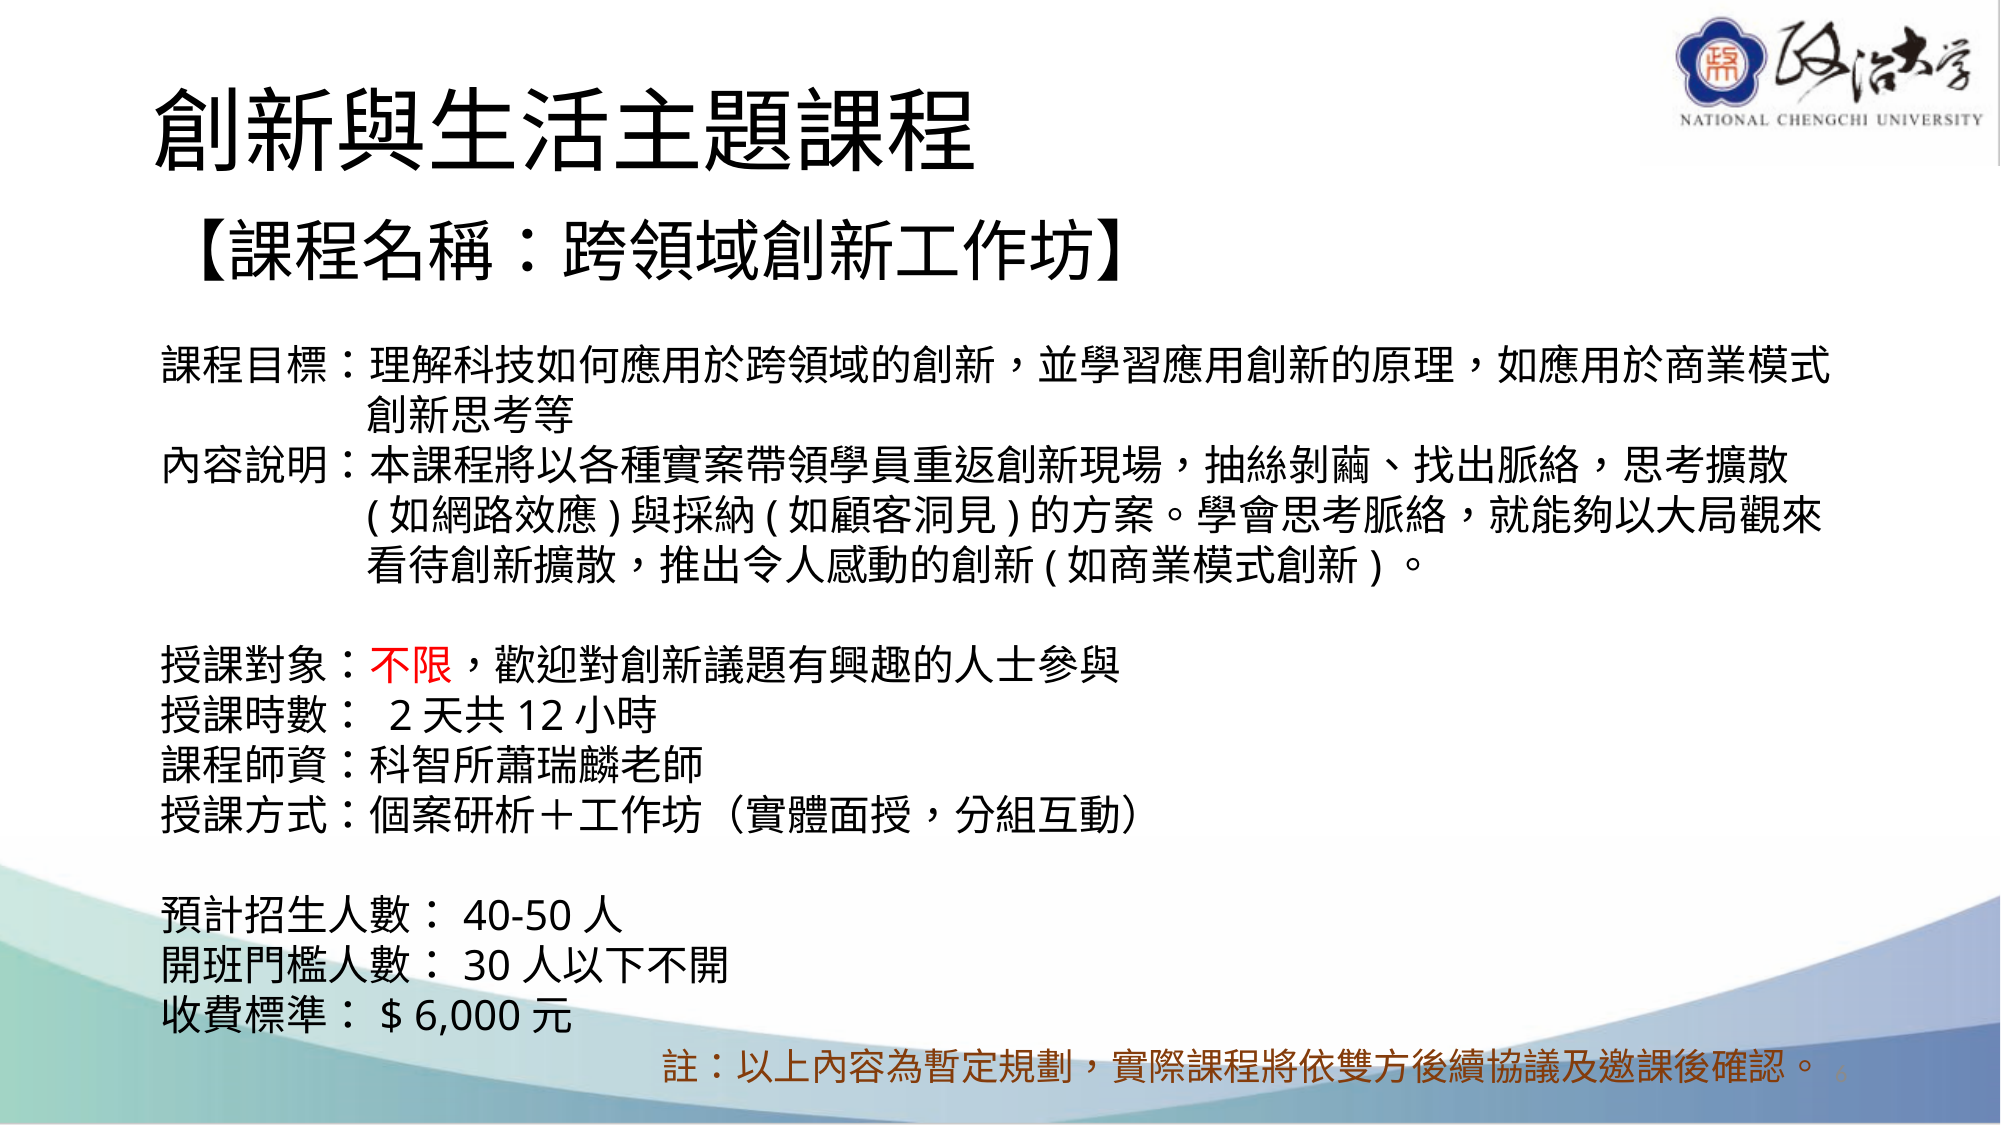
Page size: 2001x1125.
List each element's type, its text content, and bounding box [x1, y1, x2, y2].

picture [0, 836, 2001, 1125]
picture [1640, 0, 2000, 166]
list 【課程名稱：跨領域創新工作坊】 課程目標：理解科技如何應用於跨領域的創新，並學習應用創新的原理，如應用於商業模式創新思考等 內容說明：本課程將以各種實案帶領學員重返創新現場，抽絲剝繭、找出脈絡，思考擴散(如網路效應)與採納(如顧客洞見)的方案。學會思考脈絡，就能夠以大局觀來看待創新擴散，推出令人感動的創新(如商業模式創新)。 授課對象：不限，歡迎對創新議題有興趣的人士參與 授課時數： 2天共12小時 課程師資：科智所蕭瑞麟老師 授課方式：個案研析＋工作坊（實體面授，分組互動） 預計招生人數：40-50人 開班門檻人數：30人以下不開 收費標準：$ 6,000元 註：以上內容為暫定規劃，實際課程將依雙方後續協議及邀課後確認。 [145, 211, 1855, 1073]
slide_number 6 [1412, 1042, 1863, 1103]
text_box [154, 345, 1811, 992]
title 創新與生活主題課程 [137, 59, 1863, 211]
